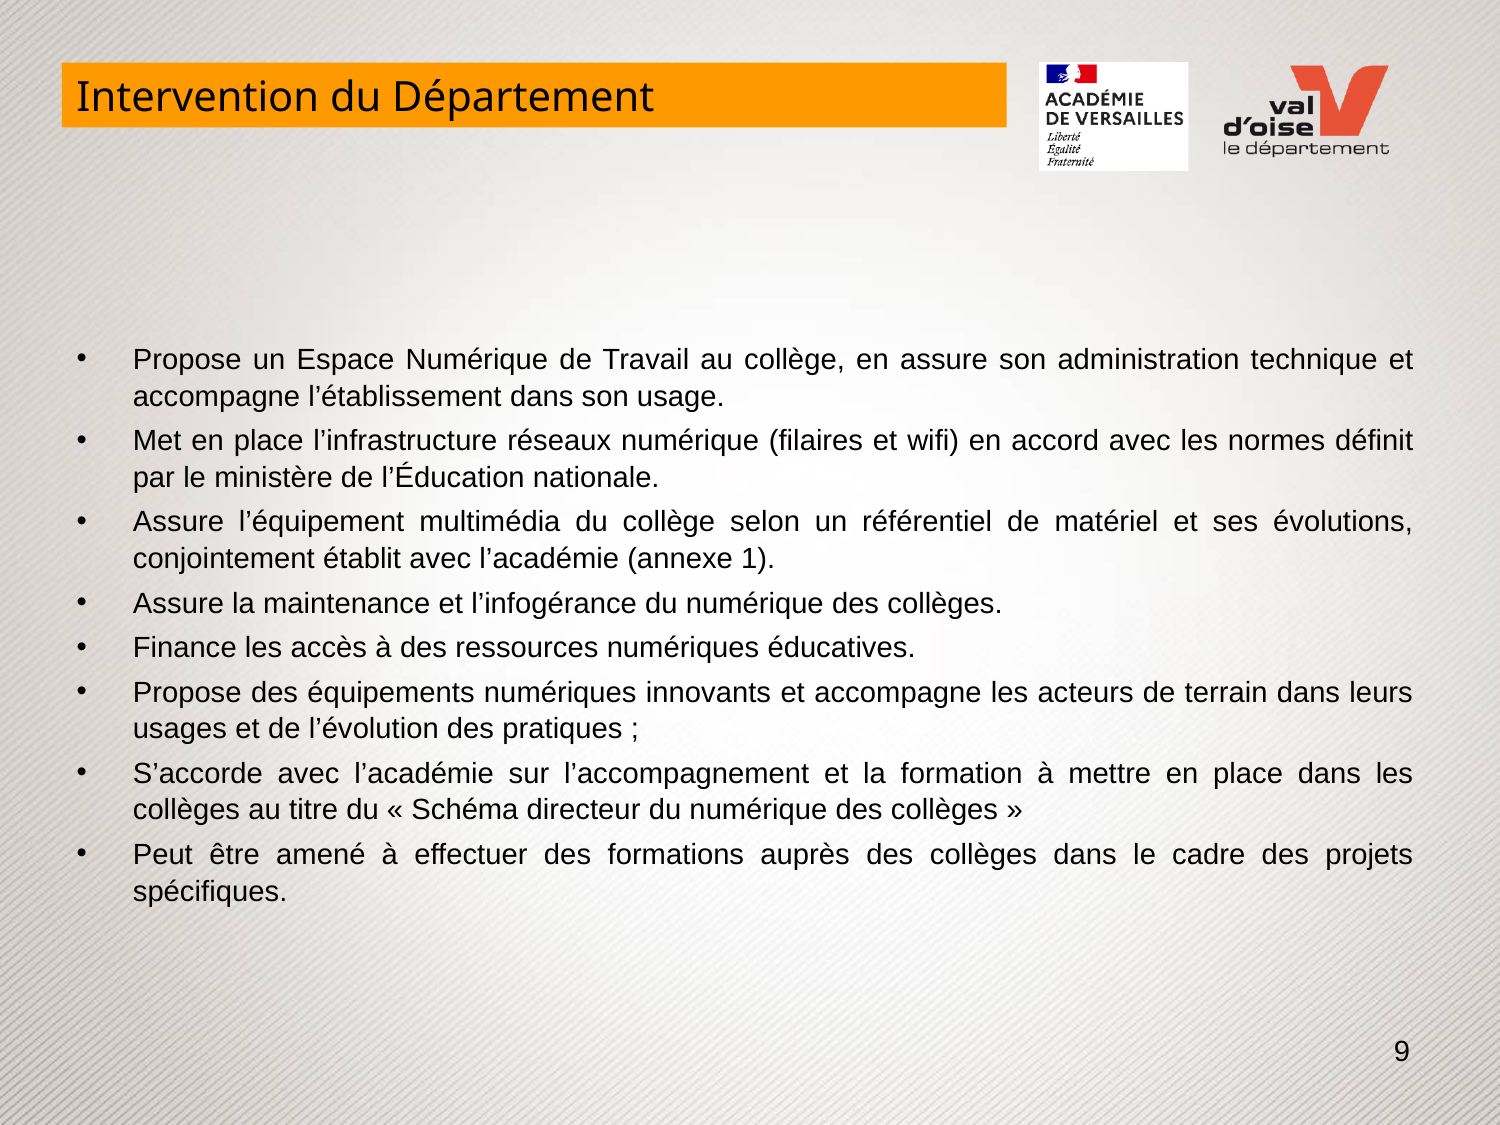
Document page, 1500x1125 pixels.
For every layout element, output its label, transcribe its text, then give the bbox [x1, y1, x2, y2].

text_box Intervention du Département [61, 62, 1007, 128]
text_box Propose un Espace Numérique de Travail au collège, en assure son administration technique et accompagne l’établissement dans son usage. Met en place l’infrastructure réseaux numérique (filaires et wifi) en accord avec les normes définit par le ministère de l’Éducation nationale. Assure l’équipement multimédia du collège selon un référentiel de matériel et ses évolutions, conjointement établit avec l’académie (annexe 1). Assure la maintenance et l’infogérance du numérique des collèges. Finance les accès à des ressources numériques éducatives. Propose des équipements numériques innovants et accompagne les acteurs de terrain dans leurs usages et de l’évolution des pratiques ; S’accorde avec l’académie sur l’accompagnement et la formation à mettre en place dans les collèges au titre du « Schéma directeur du numérique des collèges » Peut être amené à effectuer des formations auprès des collèges dans le cadre des projets spécifiques. [61, 331, 1442, 968]
slide_number 9 [1074, 1024, 1425, 1103]
picture [0, 0, 1500, 1125]
